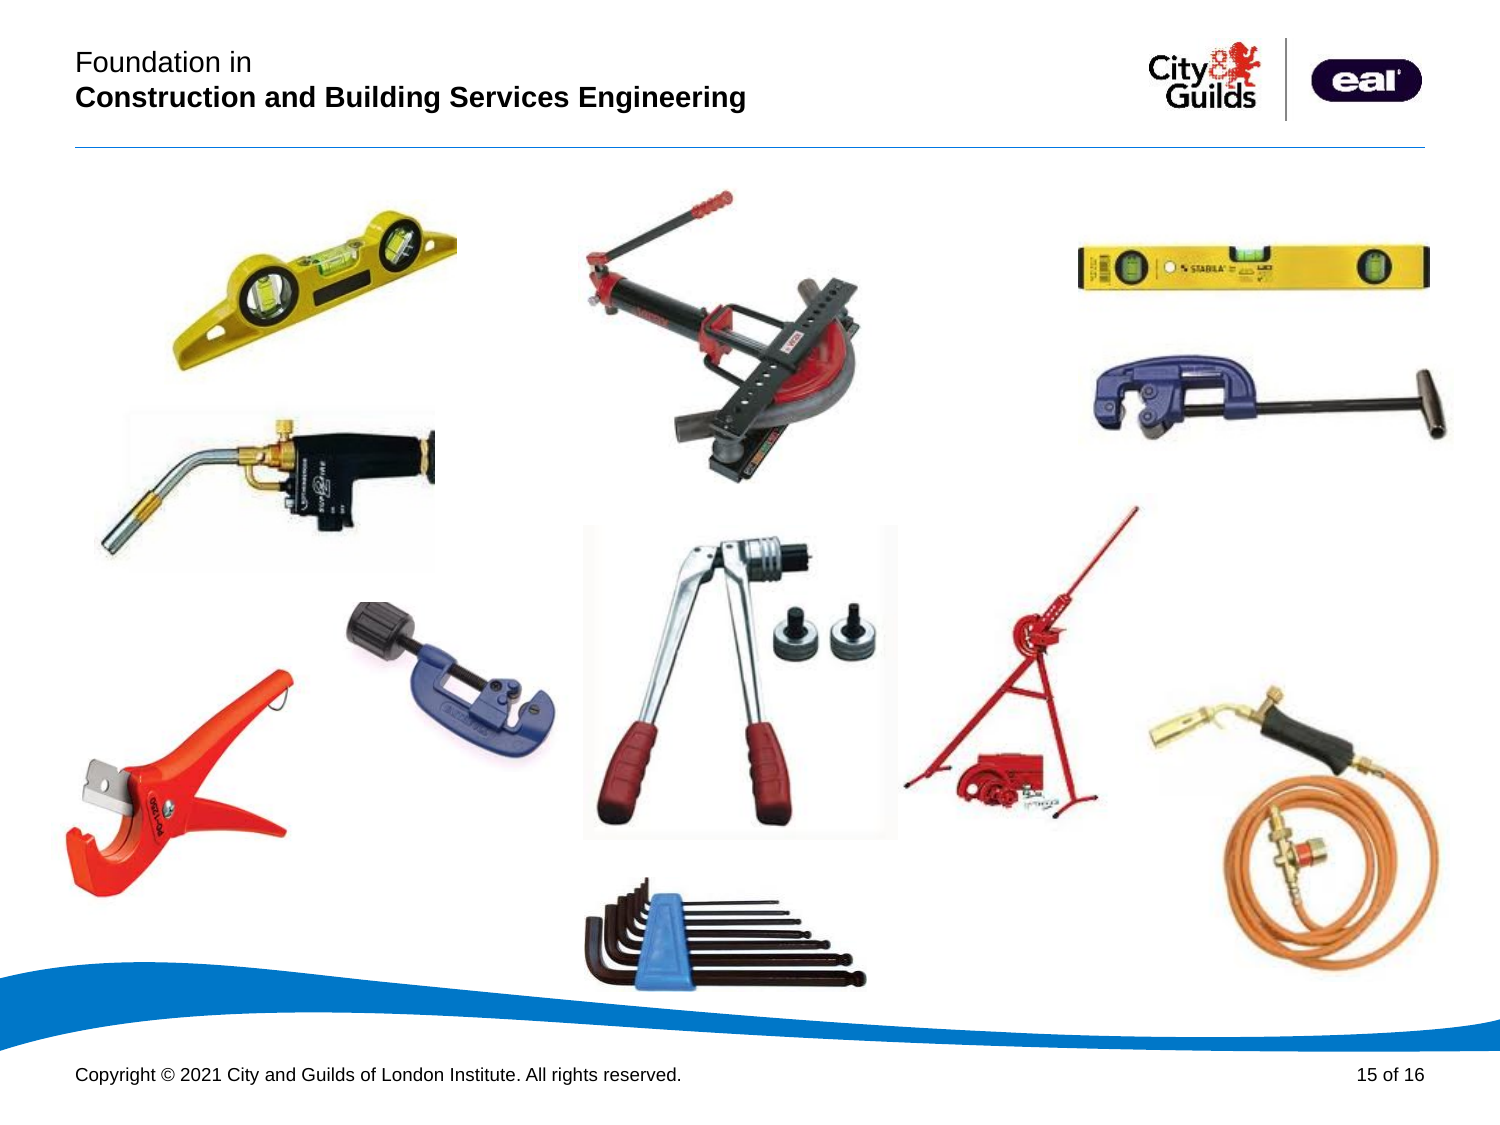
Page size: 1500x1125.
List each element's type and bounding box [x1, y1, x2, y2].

picture [94, 166, 1451, 982]
picture [1077, 185, 1454, 469]
picture [1149, 38, 1422, 121]
picture [51, 657, 311, 916]
picture [584, 876, 868, 992]
